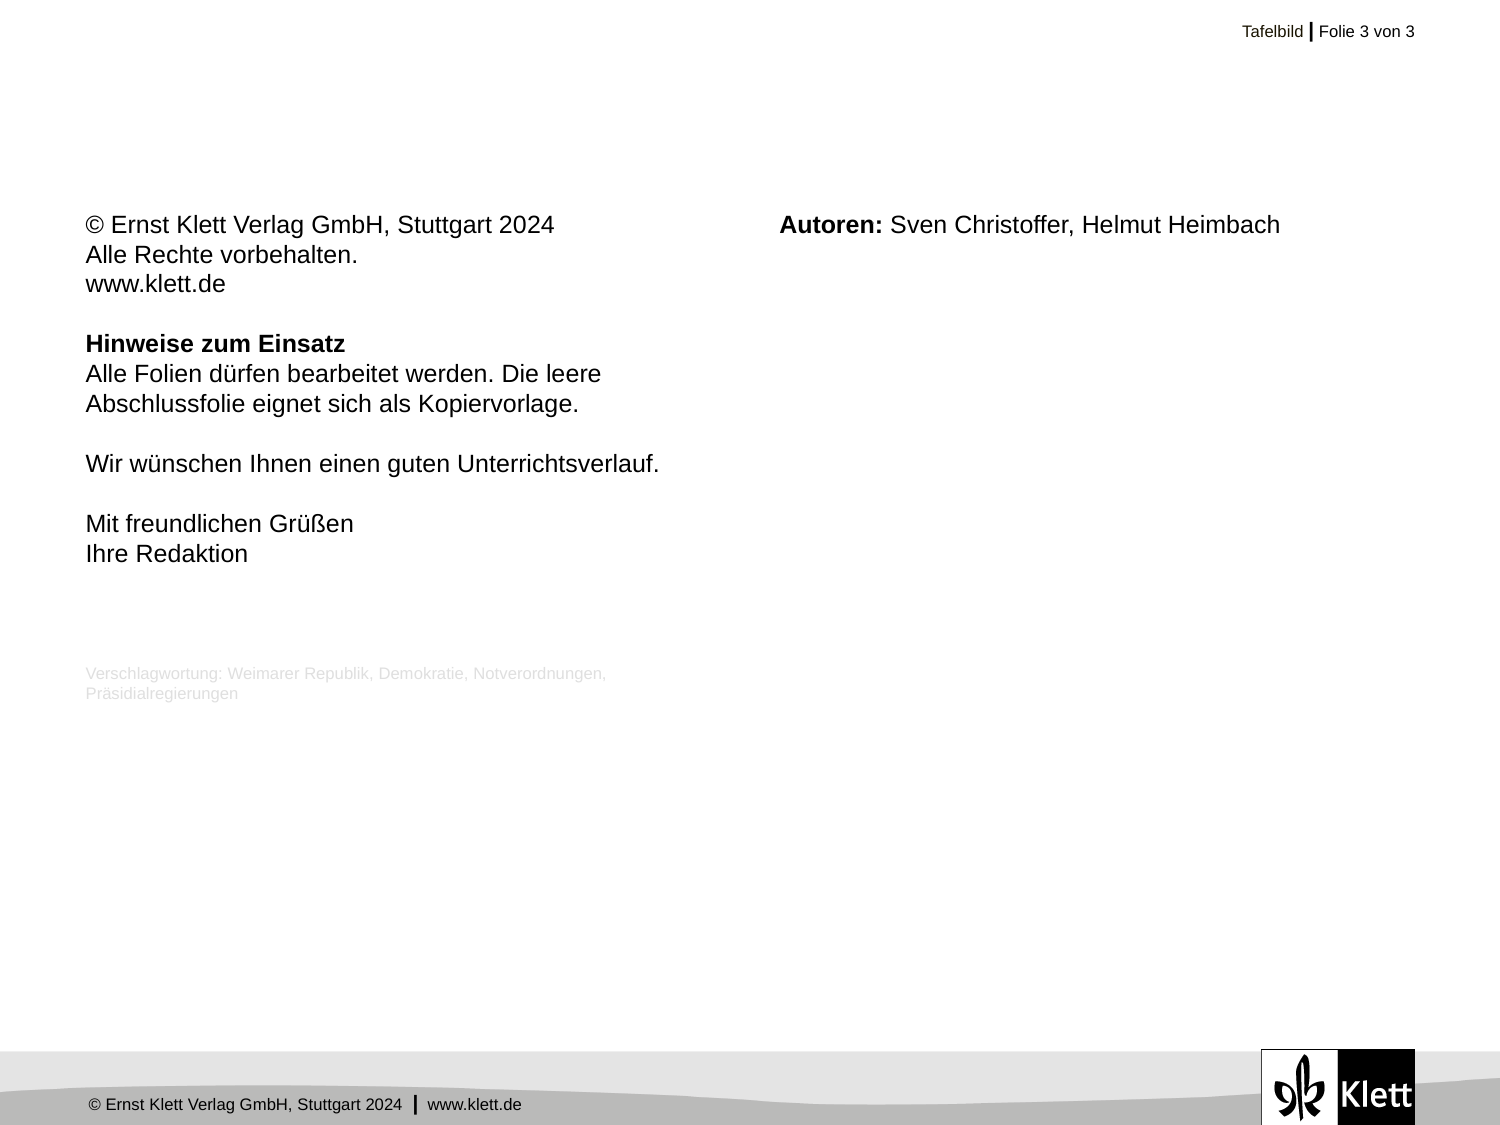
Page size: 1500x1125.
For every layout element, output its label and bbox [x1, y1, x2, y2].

picture [0, 1027, 1500, 1125]
